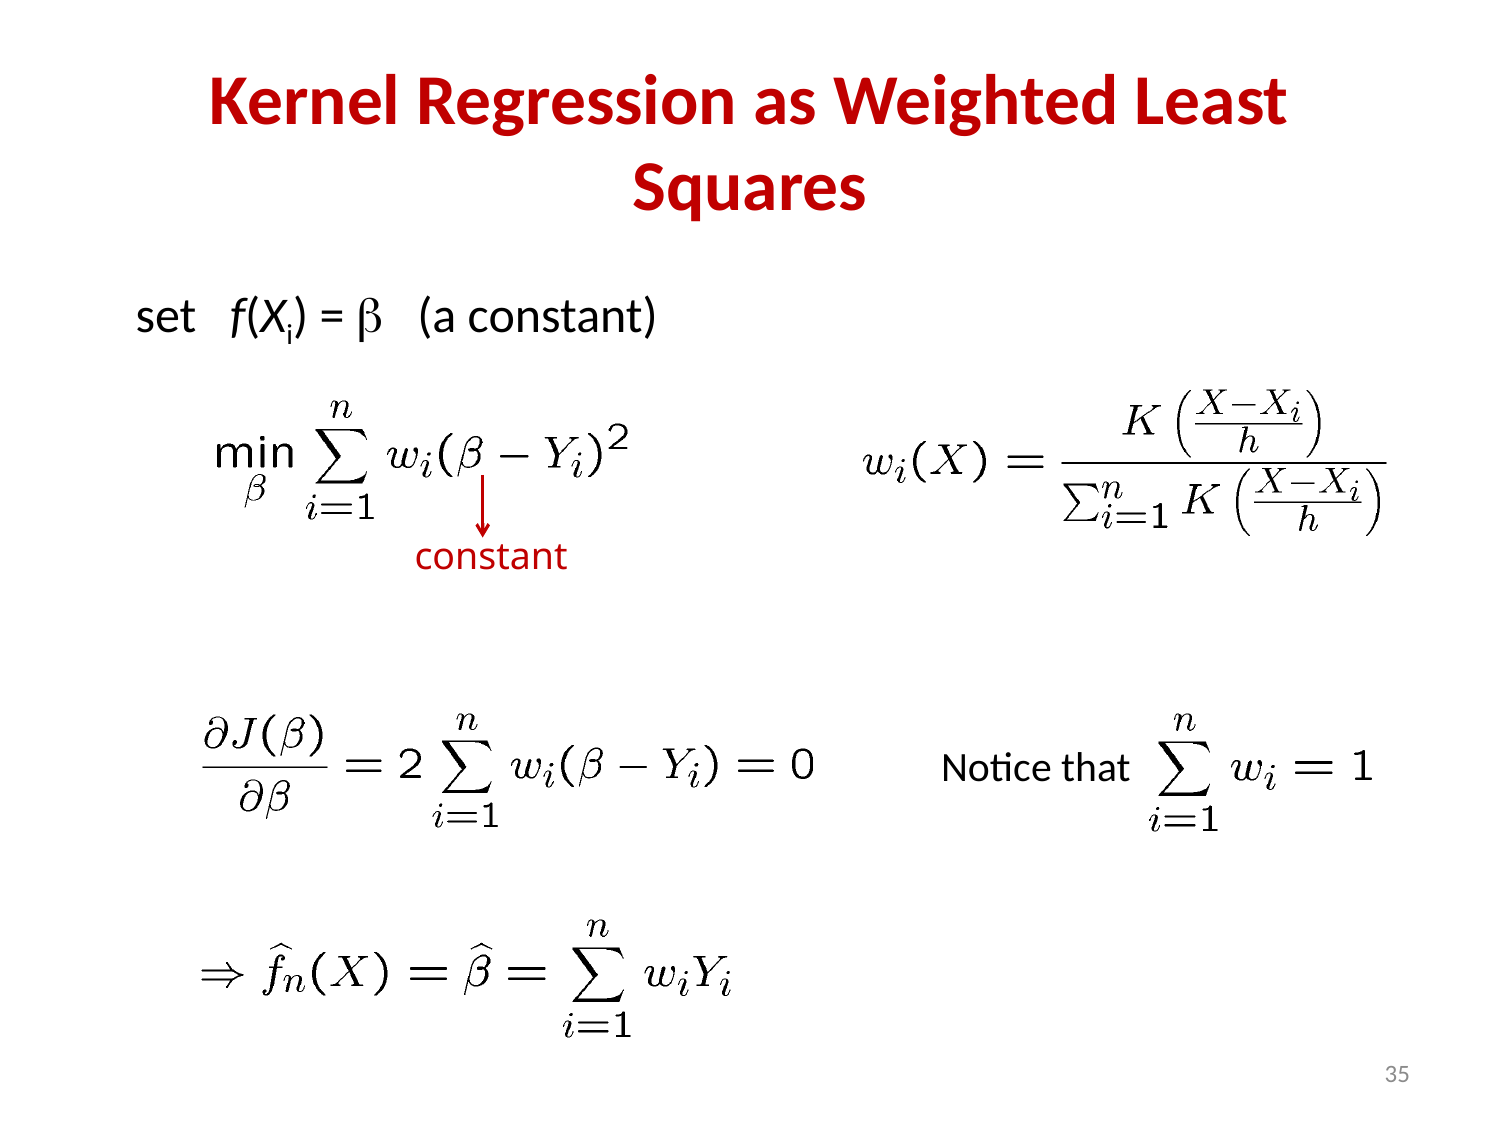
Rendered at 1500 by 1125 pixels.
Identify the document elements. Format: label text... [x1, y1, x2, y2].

text_box constant [399, 529, 583, 585]
text_box set f(Xi) = b (a constant) [120, 274, 673, 358]
title Kernel Regression as Weighted Least Squares [75, 45, 1425, 233]
picture [862, 387, 1388, 538]
slide_number 35 [1074, 1042, 1425, 1103]
picture [199, 712, 813, 828]
picture [199, 917, 732, 1038]
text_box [924, 712, 1373, 833]
picture [216, 399, 629, 520]
